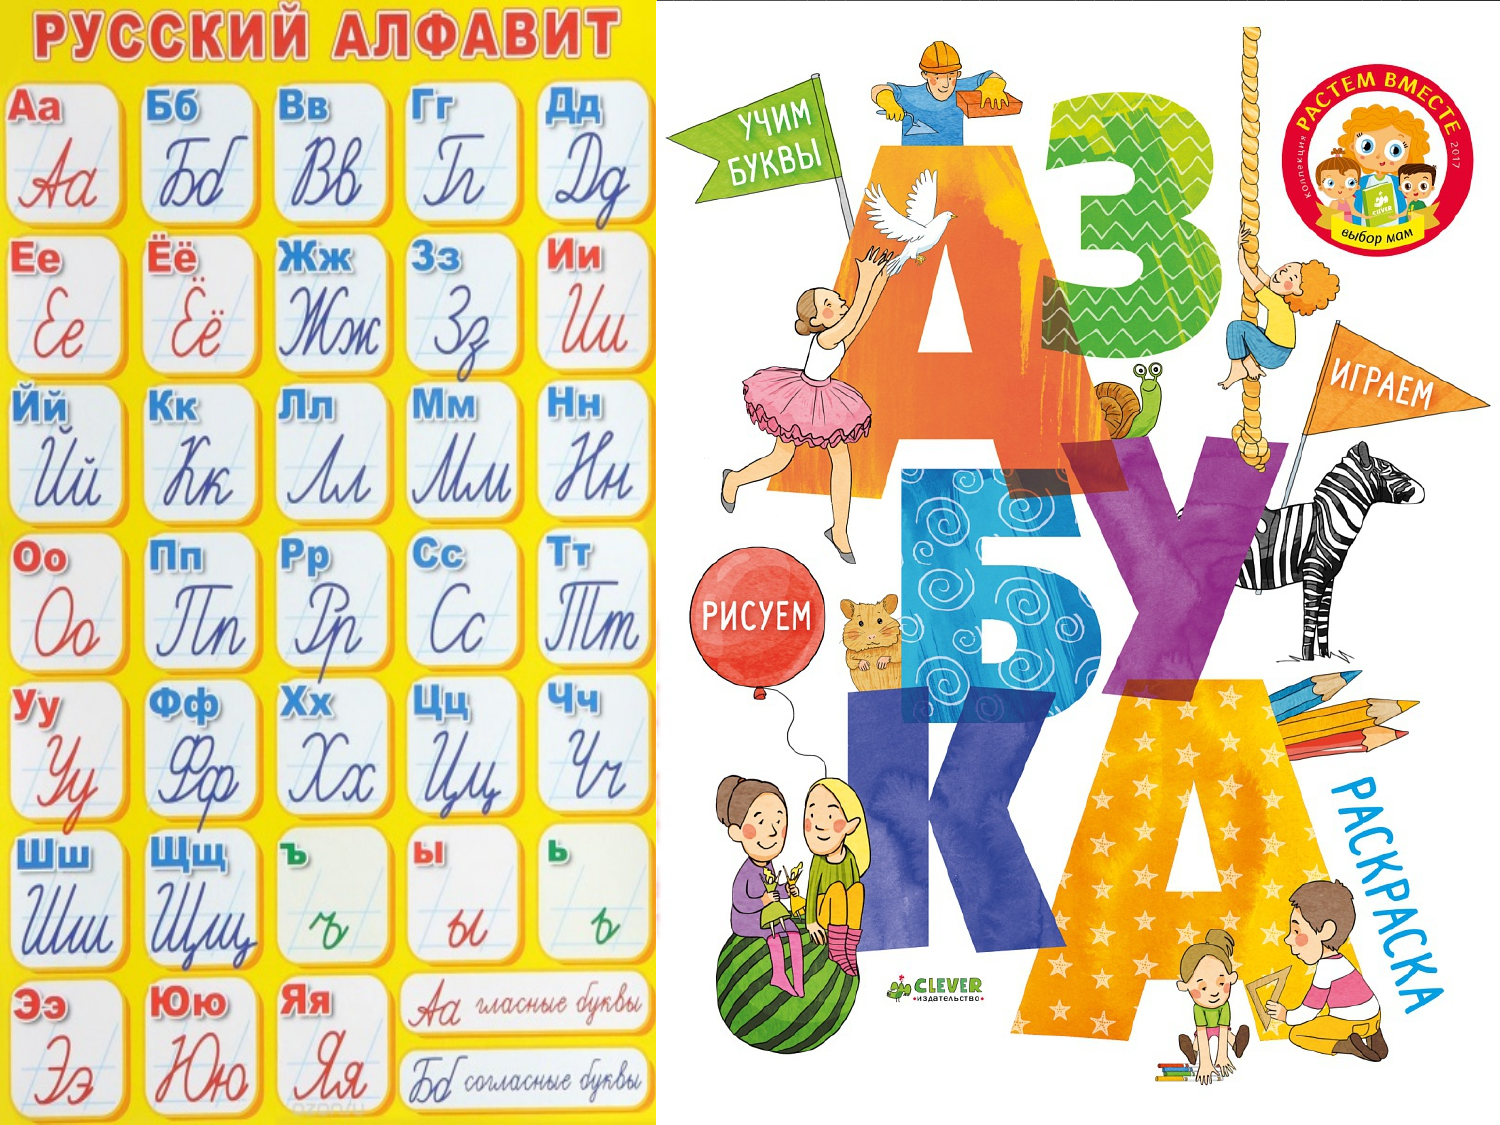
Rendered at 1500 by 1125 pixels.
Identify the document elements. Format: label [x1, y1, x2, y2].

picture [655, 1, 1500, 1125]
list [0, 0, 655, 1125]
